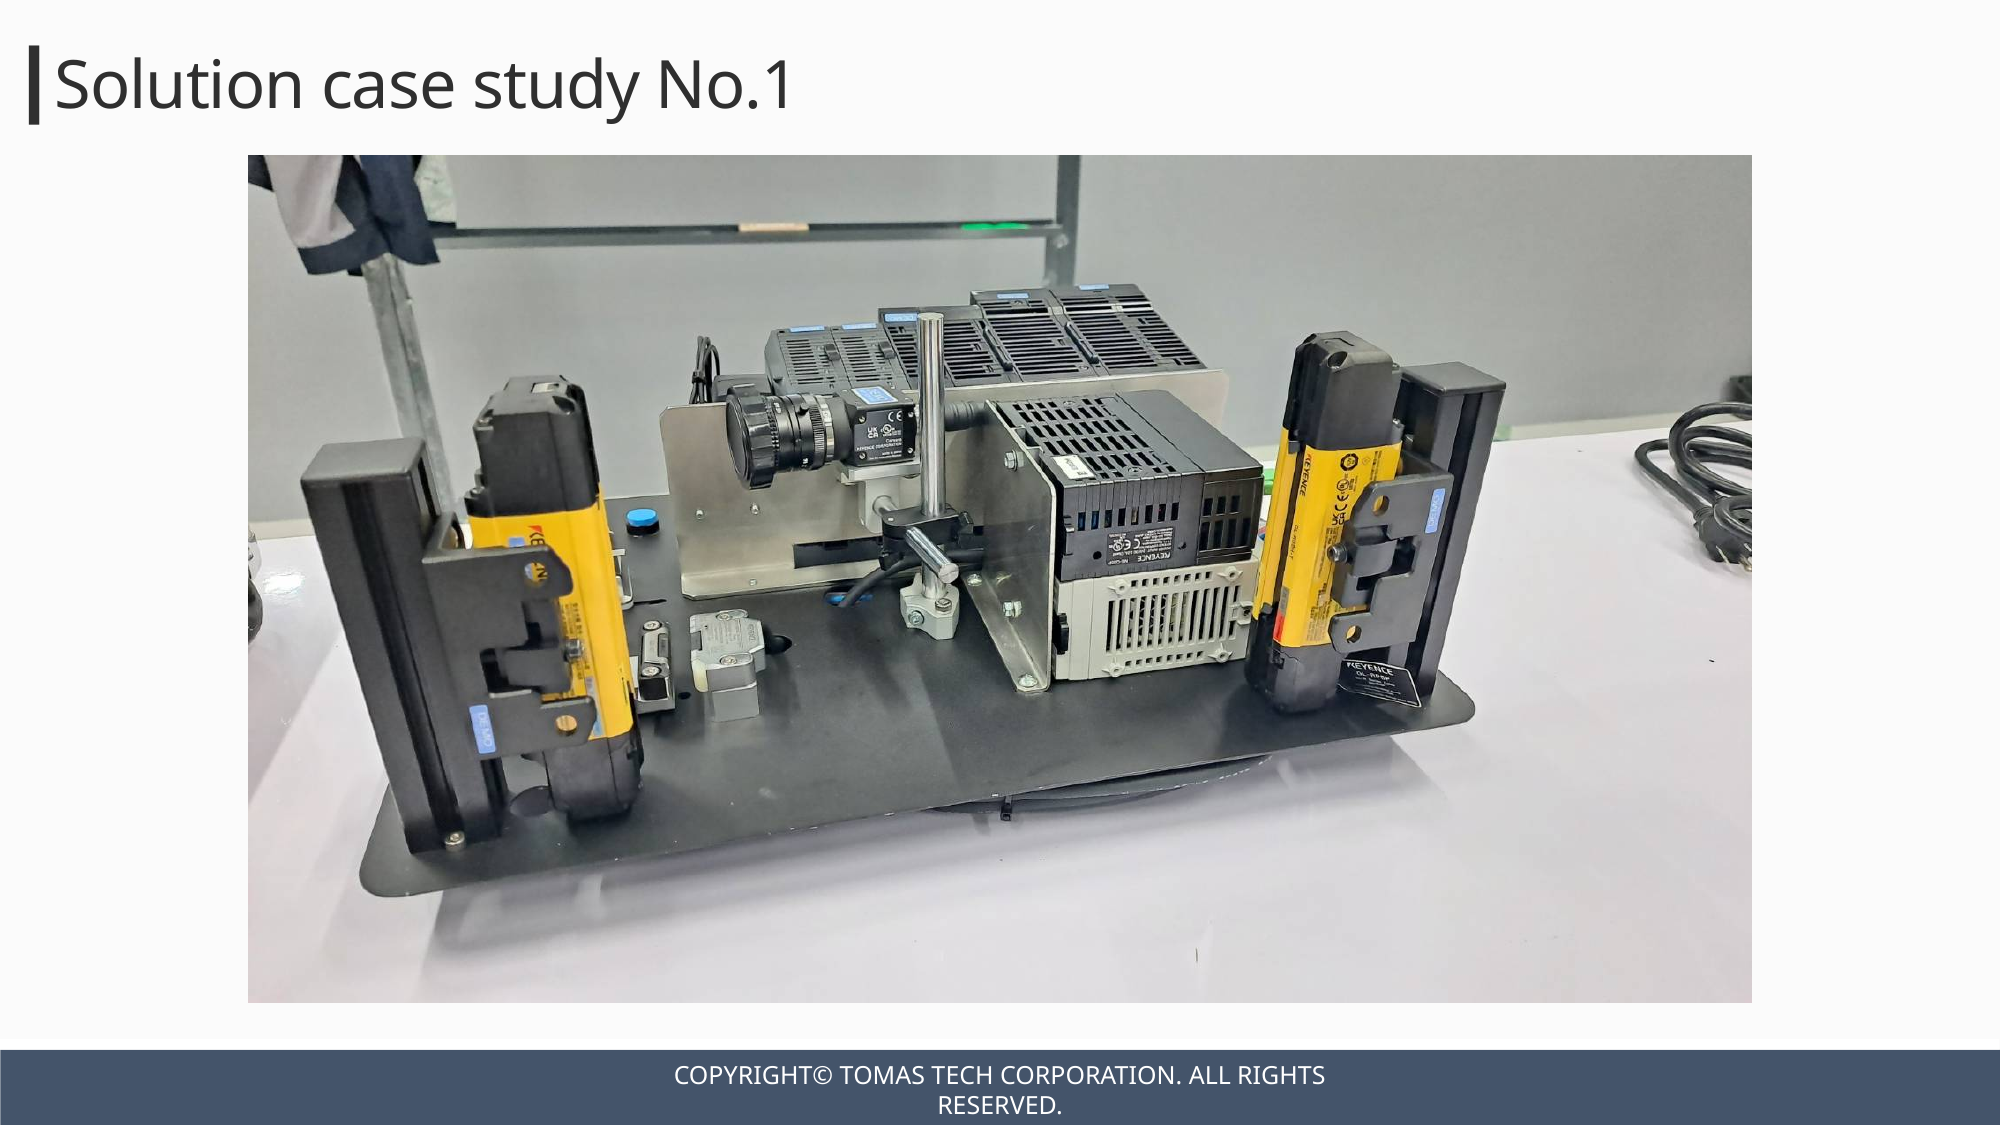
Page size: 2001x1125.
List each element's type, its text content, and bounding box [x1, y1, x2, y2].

picture [247, 155, 1753, 1003]
footer Copyright© TOMAS TECH CORPORATION. All rights reserved. [604, 1059, 1396, 1120]
text_box ┃Solution case study No.1 [0, 20, 1889, 130]
